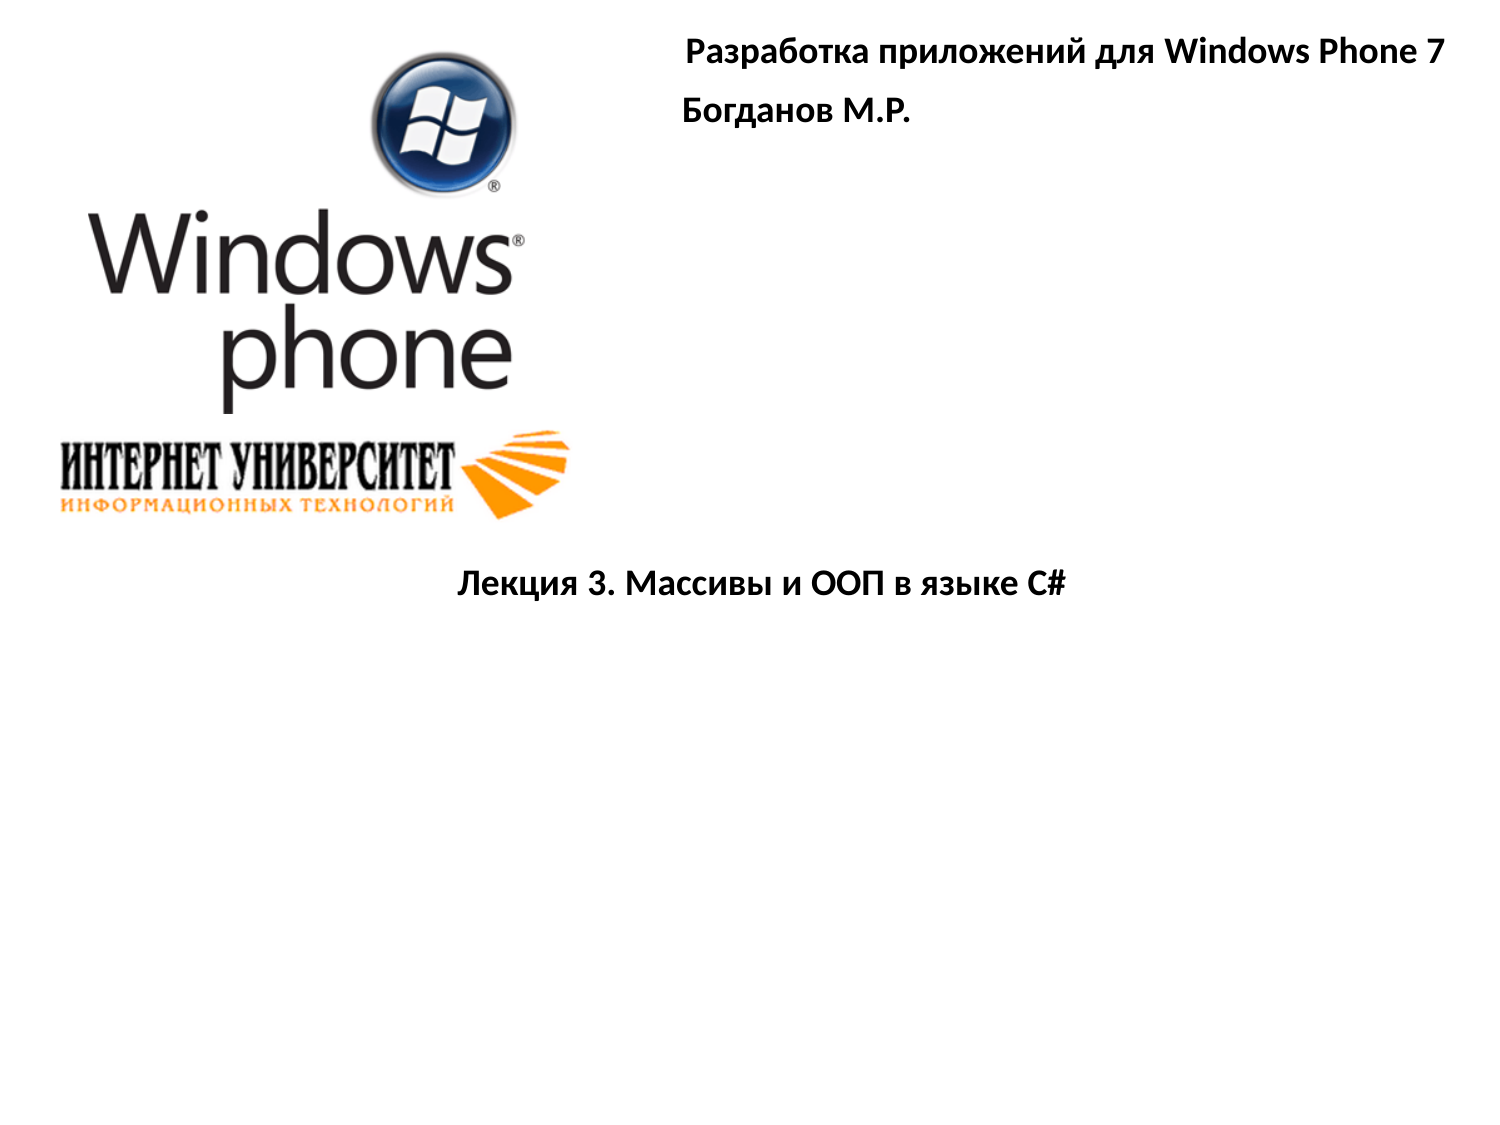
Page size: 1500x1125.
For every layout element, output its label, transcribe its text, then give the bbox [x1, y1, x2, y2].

text_box Разработка приложений для Windows Phone 7 [670, 19, 1461, 79]
picture [88, 42, 527, 415]
text_box Богданов М.Р. [667, 78, 972, 138]
text_box Лекция 3. Массивы и ООП в языке C# [123, 550, 1400, 611]
picture [52, 420, 586, 530]
